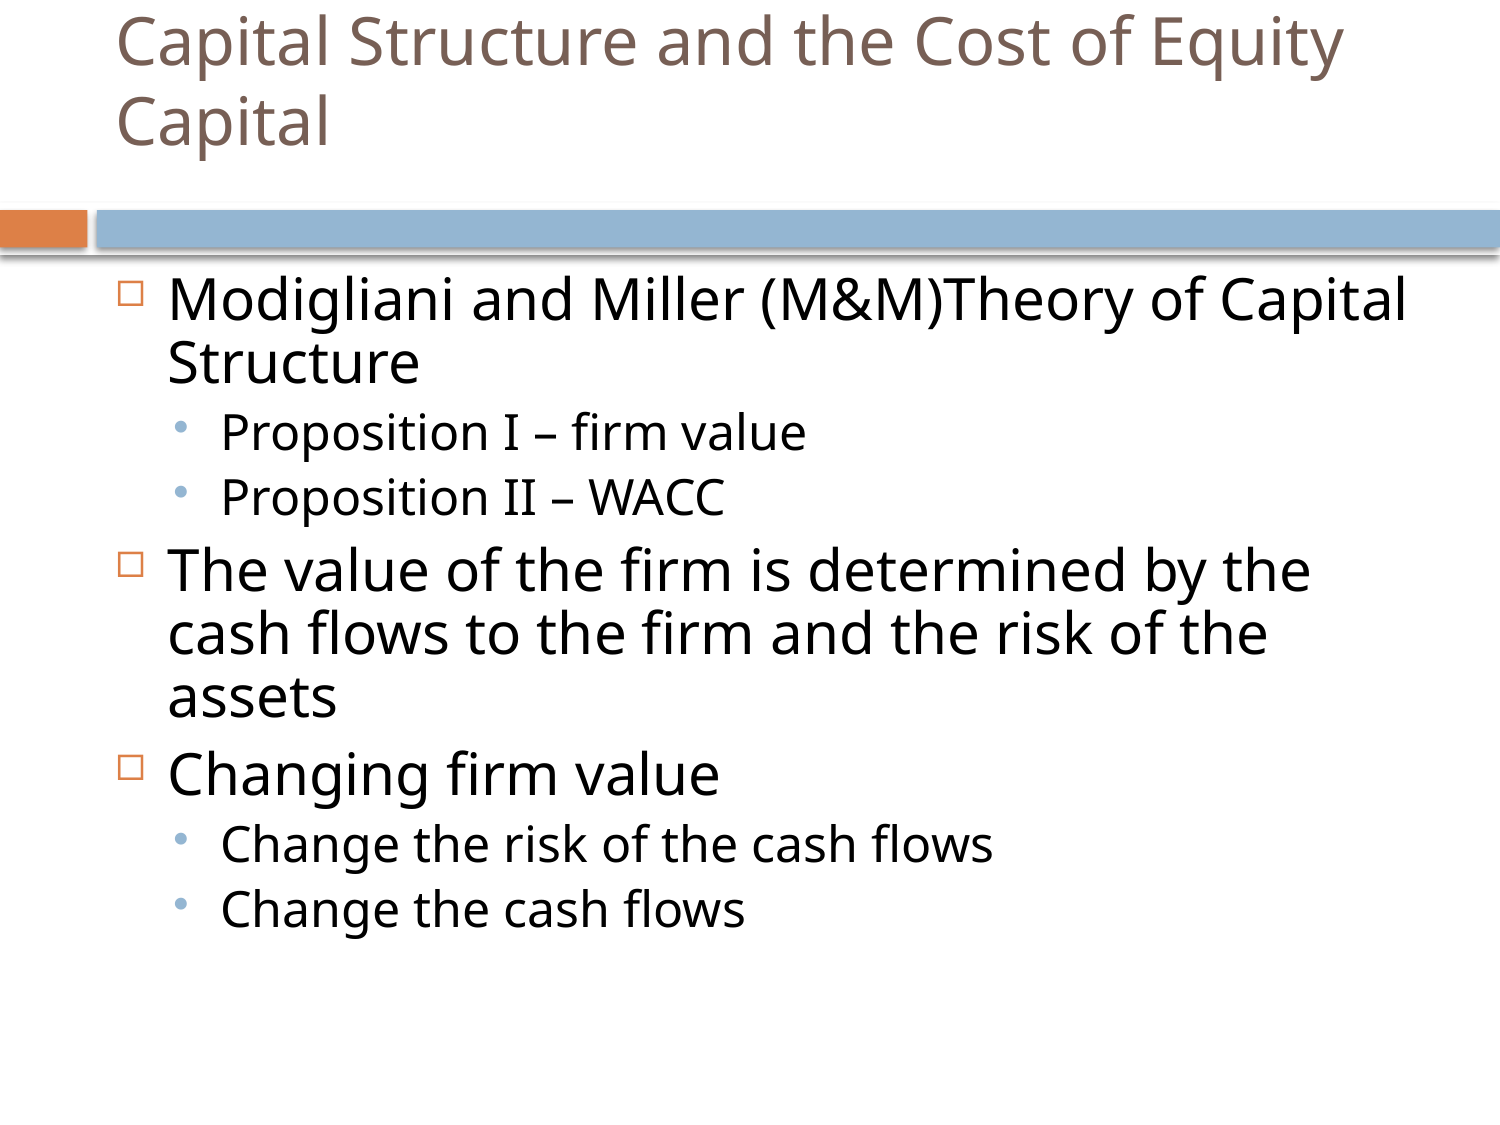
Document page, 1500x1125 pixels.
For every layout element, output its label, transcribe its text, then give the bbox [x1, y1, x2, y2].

list Modigliani and Miller (M&M)Theory of Capital Structure Proposition I – firm value Proposition II – WACC The value of the firm is determined by the cash flows to the firm and the risk of the assets Changing firm value Change the risk of the cash flows Change the cash flows [100, 262, 1438, 1000]
title Capital Structure and the Cost of Equity Capital [100, 37, 1438, 200]
